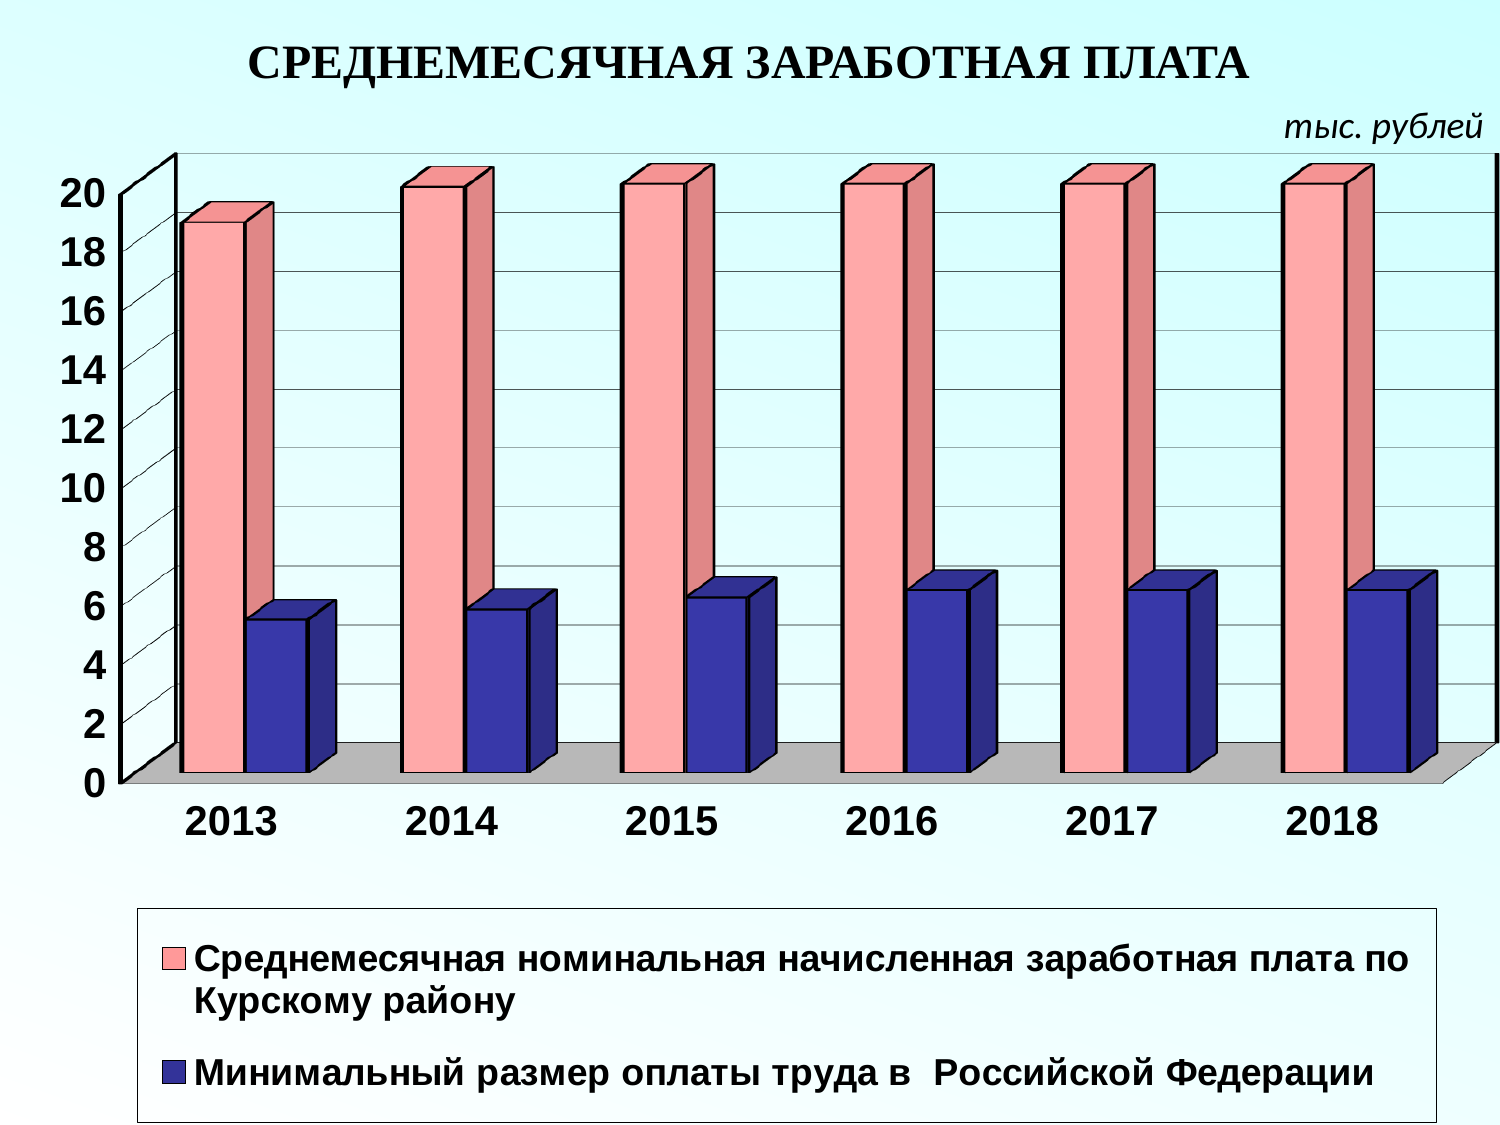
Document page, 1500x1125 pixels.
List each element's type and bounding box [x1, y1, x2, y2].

chart [0, 0, 1500, 1125]
